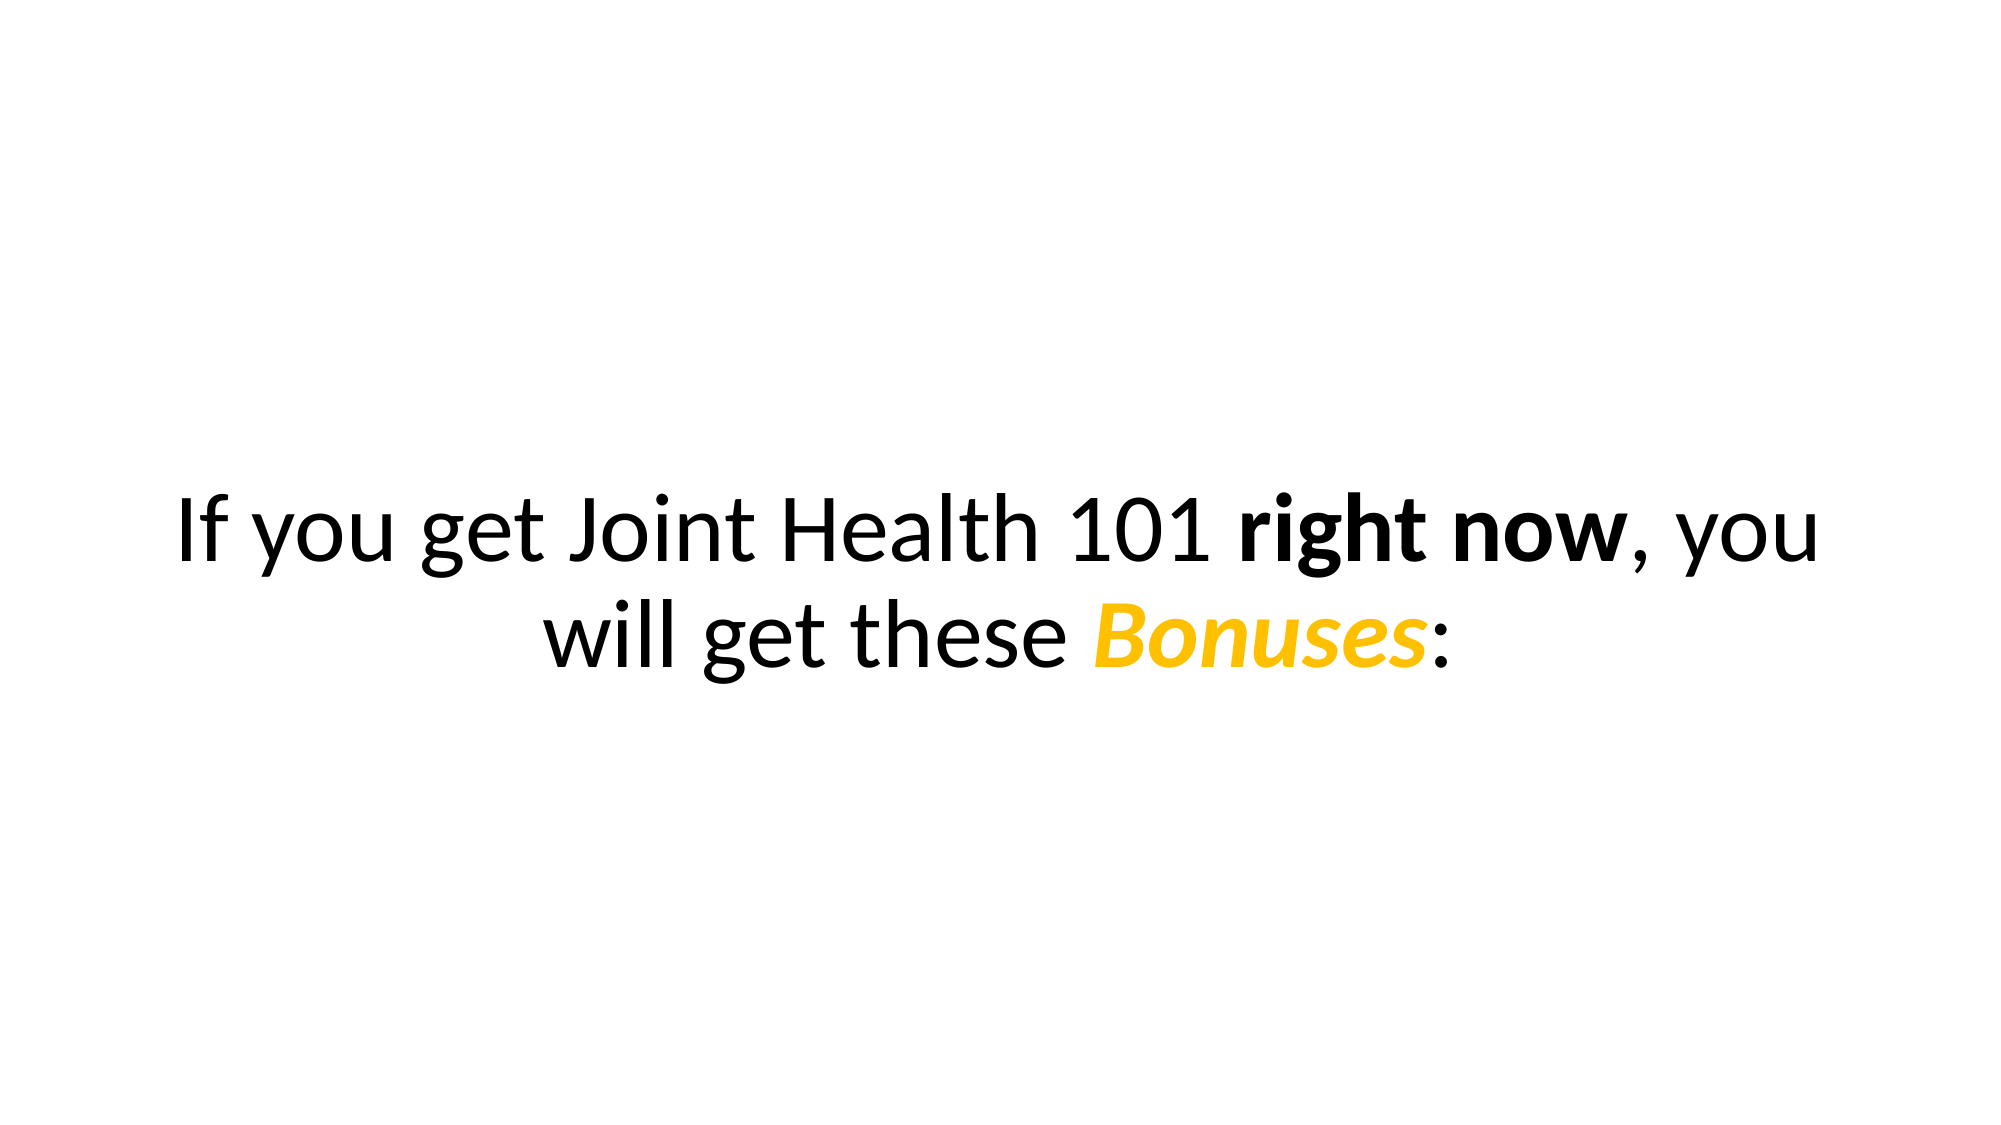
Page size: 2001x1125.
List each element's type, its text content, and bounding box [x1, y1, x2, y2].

list If you get Joint Health 101 right now, you will get these Bonuses: [135, 469, 1861, 1024]
